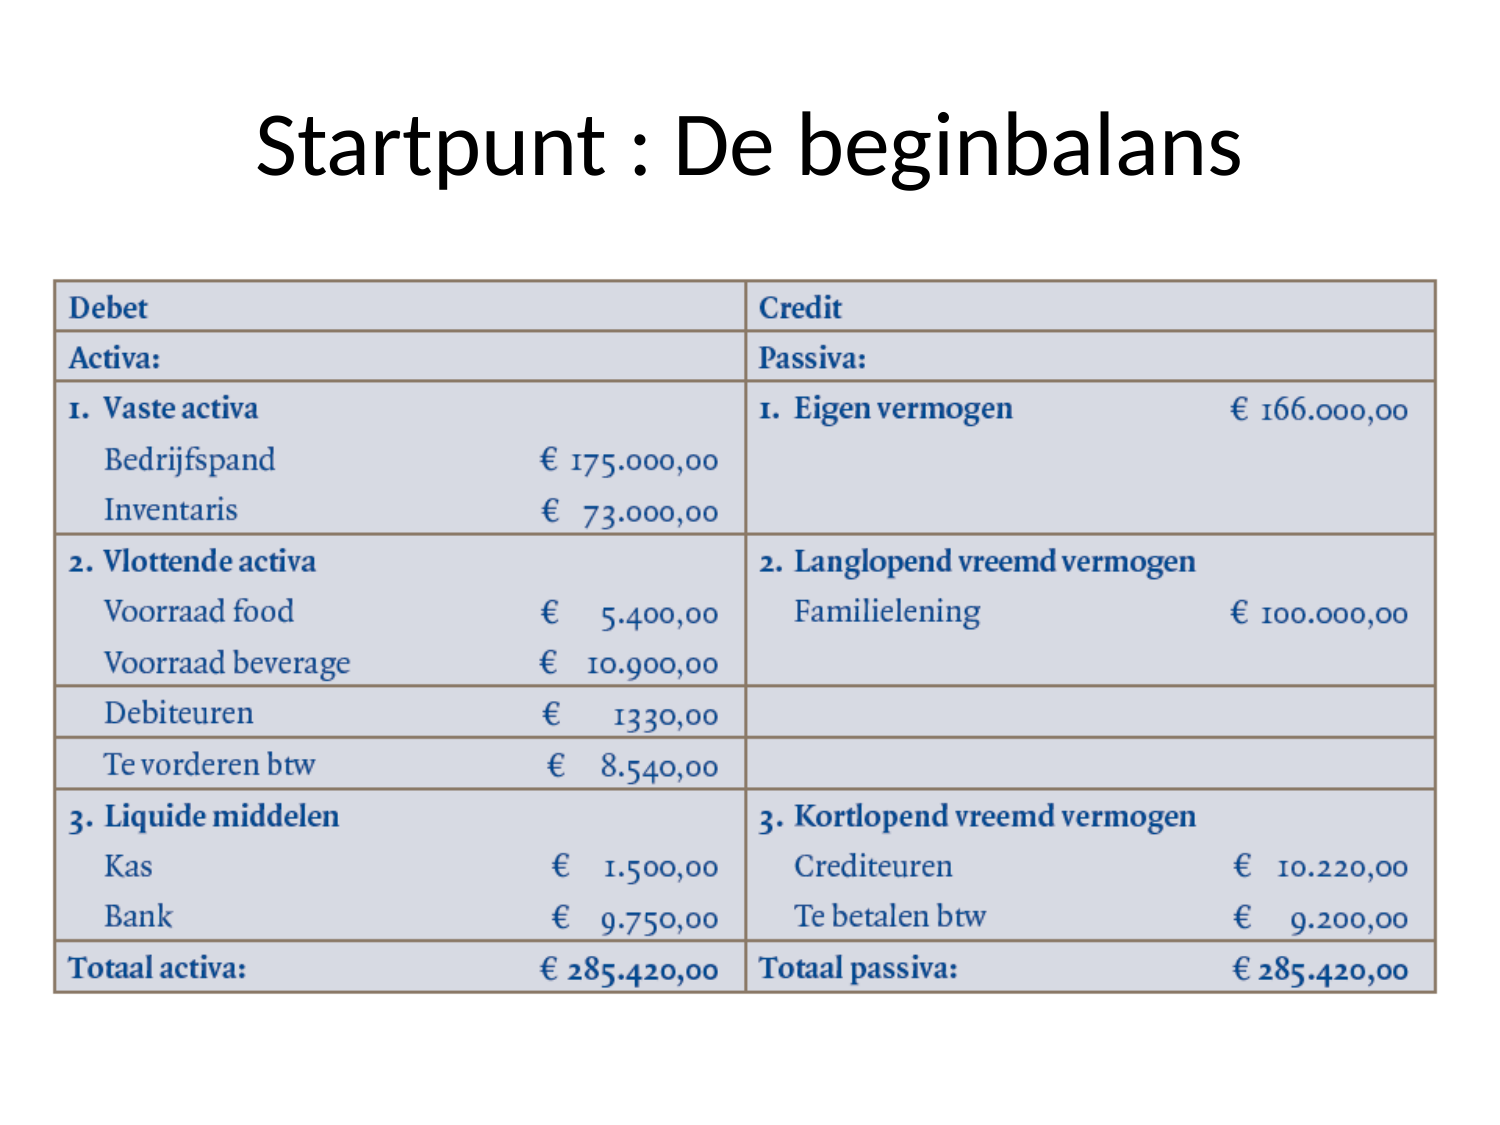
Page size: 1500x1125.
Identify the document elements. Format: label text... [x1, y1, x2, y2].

title Startpunt : De beginbalans [75, 45, 1425, 233]
picture [44, 266, 1456, 1005]
